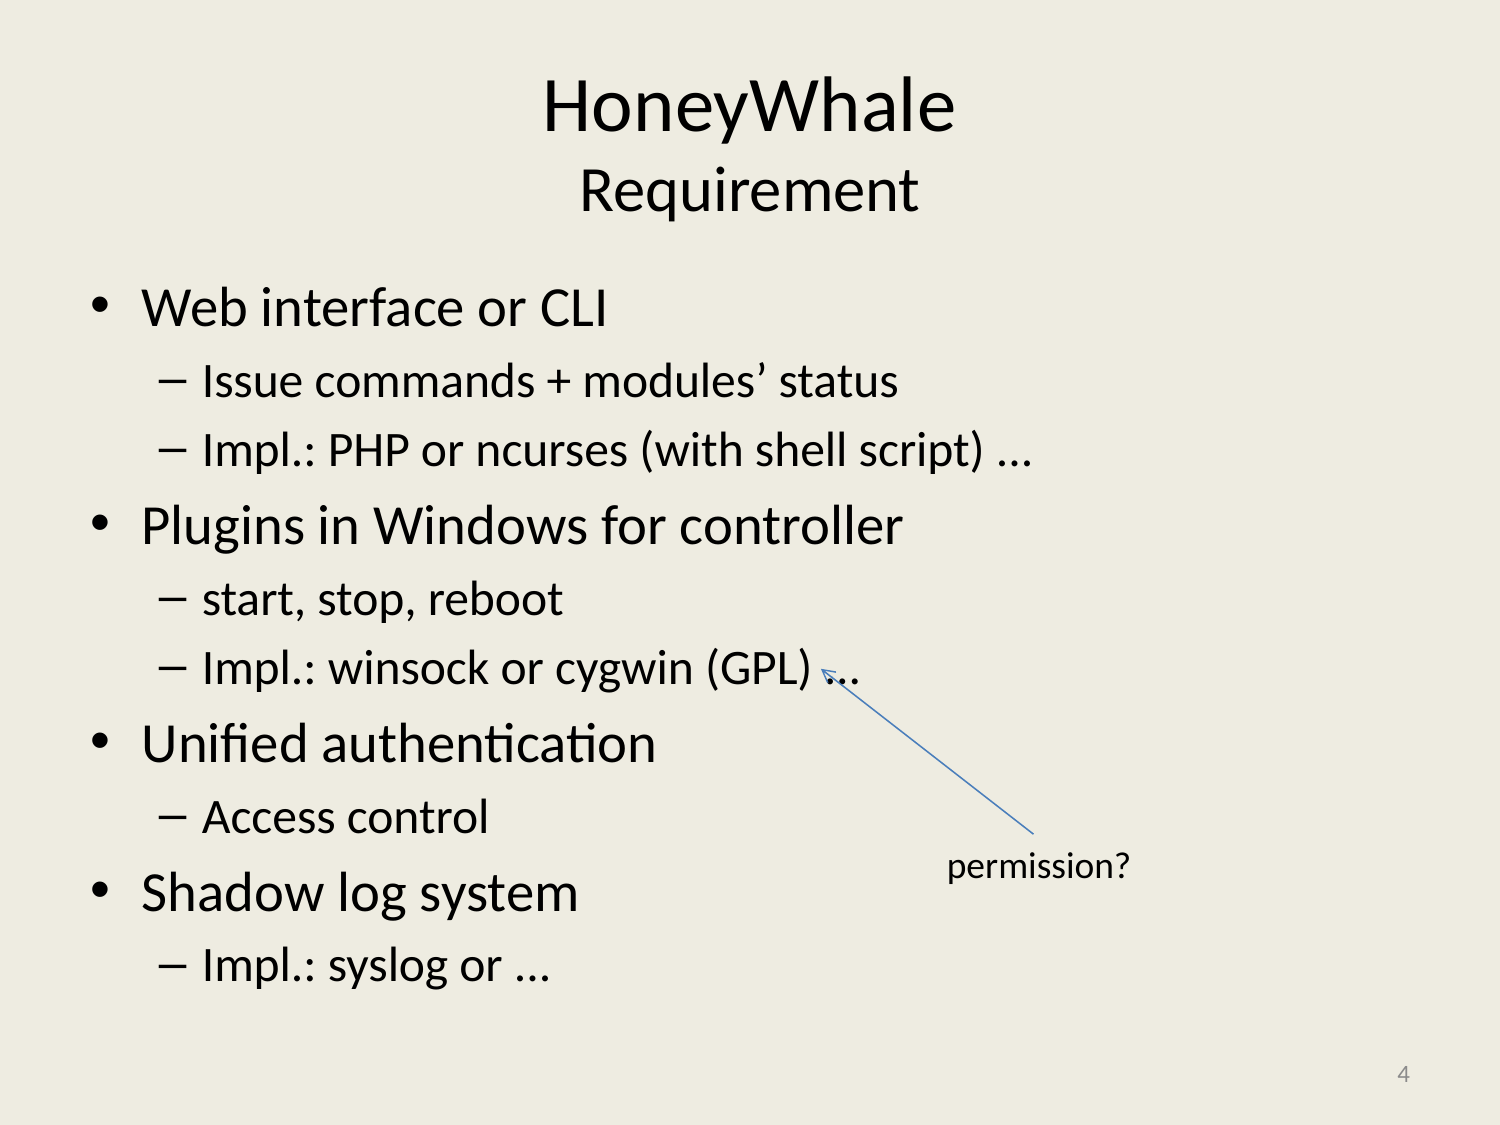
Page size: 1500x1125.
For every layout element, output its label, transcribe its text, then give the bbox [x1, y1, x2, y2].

list Web interface or CLI Issue commands + modules’ status Impl.: PHP or ncurses (with shell script) ... Plugins in Windows for controller start, stop, reboot Impl.: winsock or cygwin (GPL) ... Unified authentication Access control Shadow log system Impl.: syslog or ... [75, 262, 1425, 1005]
title HoneyWhale Requirement [75, 45, 1425, 233]
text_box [820, 668, 1034, 835]
text_box permission? [932, 834, 1147, 894]
slide_number 4 [1074, 1042, 1425, 1103]
